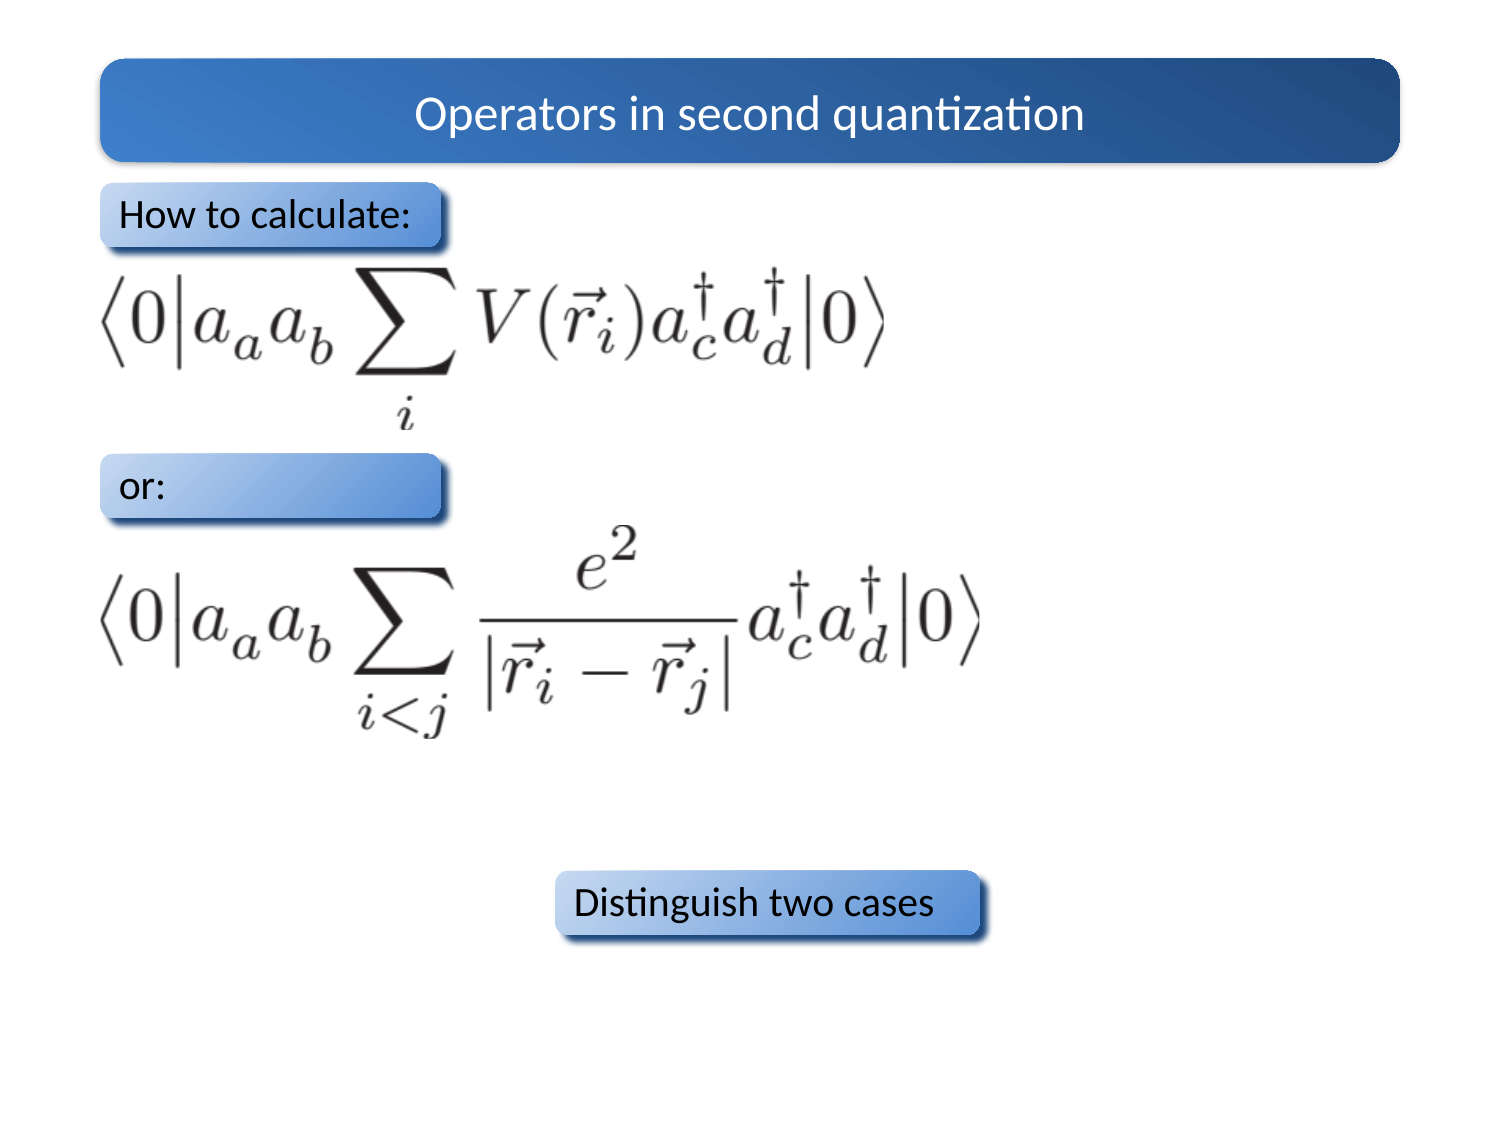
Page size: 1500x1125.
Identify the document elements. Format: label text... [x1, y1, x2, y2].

text_box or: [99, 453, 442, 519]
text_box Operators in second quantization [99, 58, 1401, 164]
text_box How to calculate: [99, 182, 442, 248]
text_box Distinguish two cases [554, 870, 981, 936]
picture [100, 265, 884, 431]
picture [100, 525, 980, 739]
